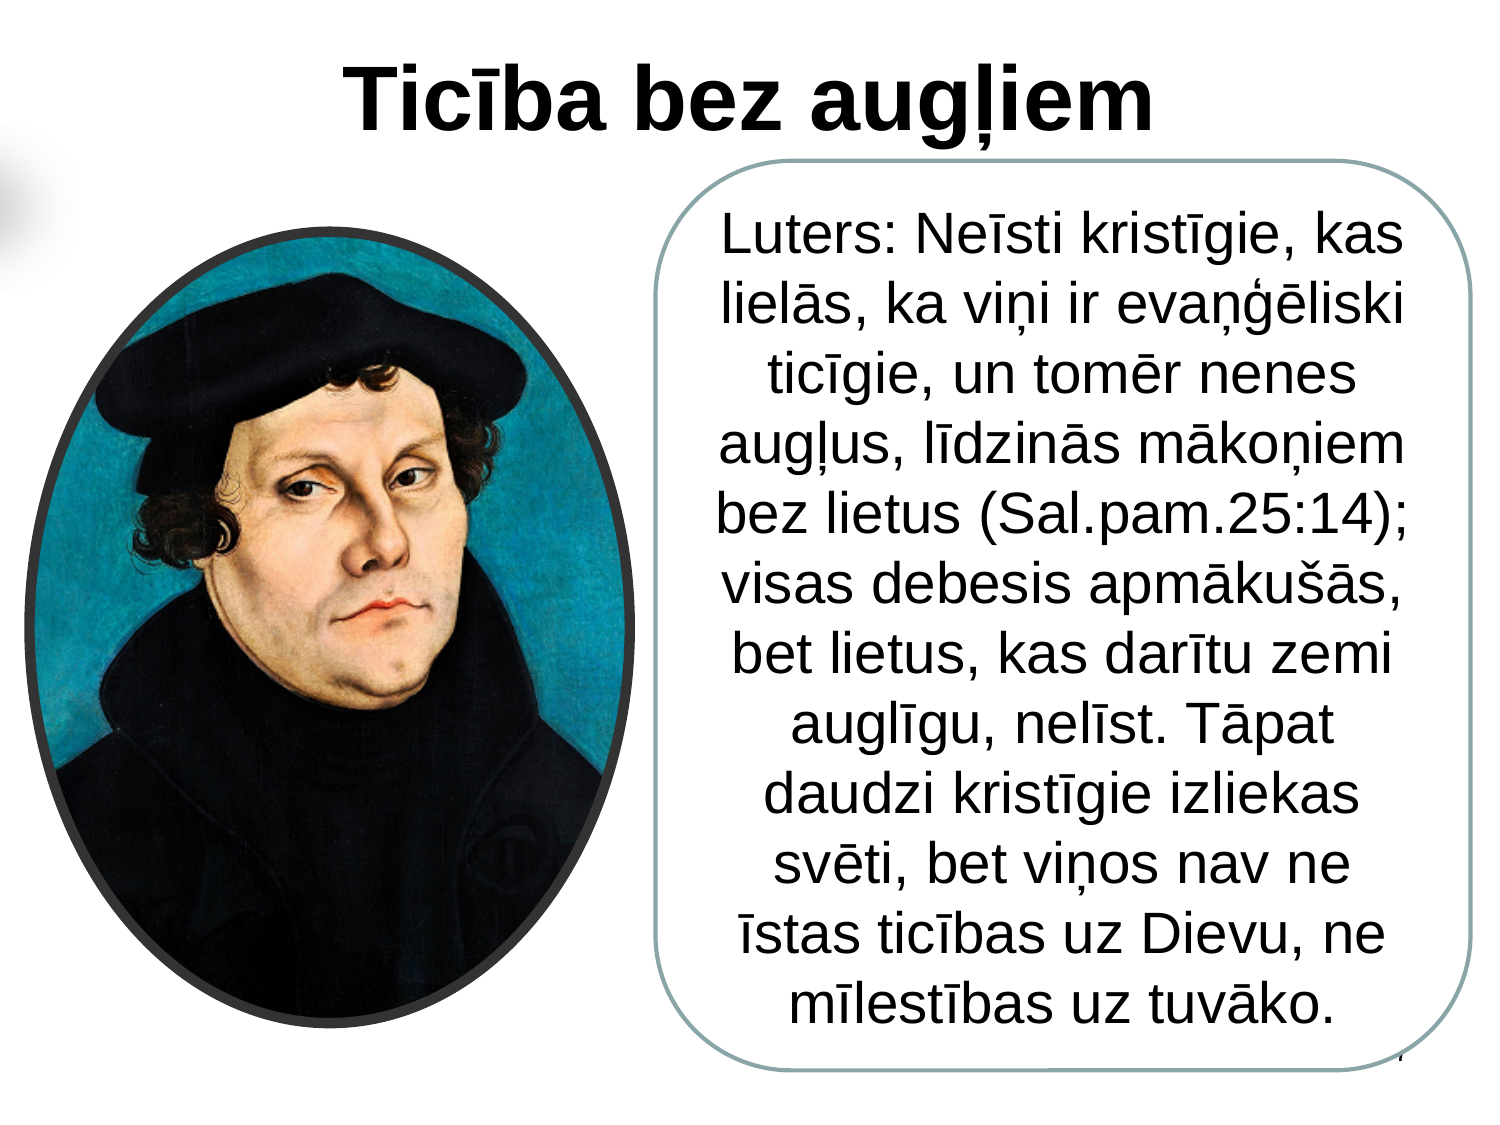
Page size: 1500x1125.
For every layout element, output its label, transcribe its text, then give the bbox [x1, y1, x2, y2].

title Ticība bez augļiem [0, 30, 1500, 157]
slide_number 7 [1074, 1039, 1426, 1103]
picture [29, 231, 630, 1024]
text_box Luters: Neīsti kristīgie, kas lielās, ka viņi ir evaņģēliski ticīgie, un tomēr nenes augļus, līdzinās mākoņiem bez lietus (Sal.pam.25:14); visas debesis apmākušās, bet lietus, kas darītu zemi auglīgu, nelīst. Tāpat daudzi kristīgie izliekas svēti, bet viņos nav ne īstas ticības uz Dievu, ne mīlestības uz tuvāko. [653, 158, 1473, 1073]
